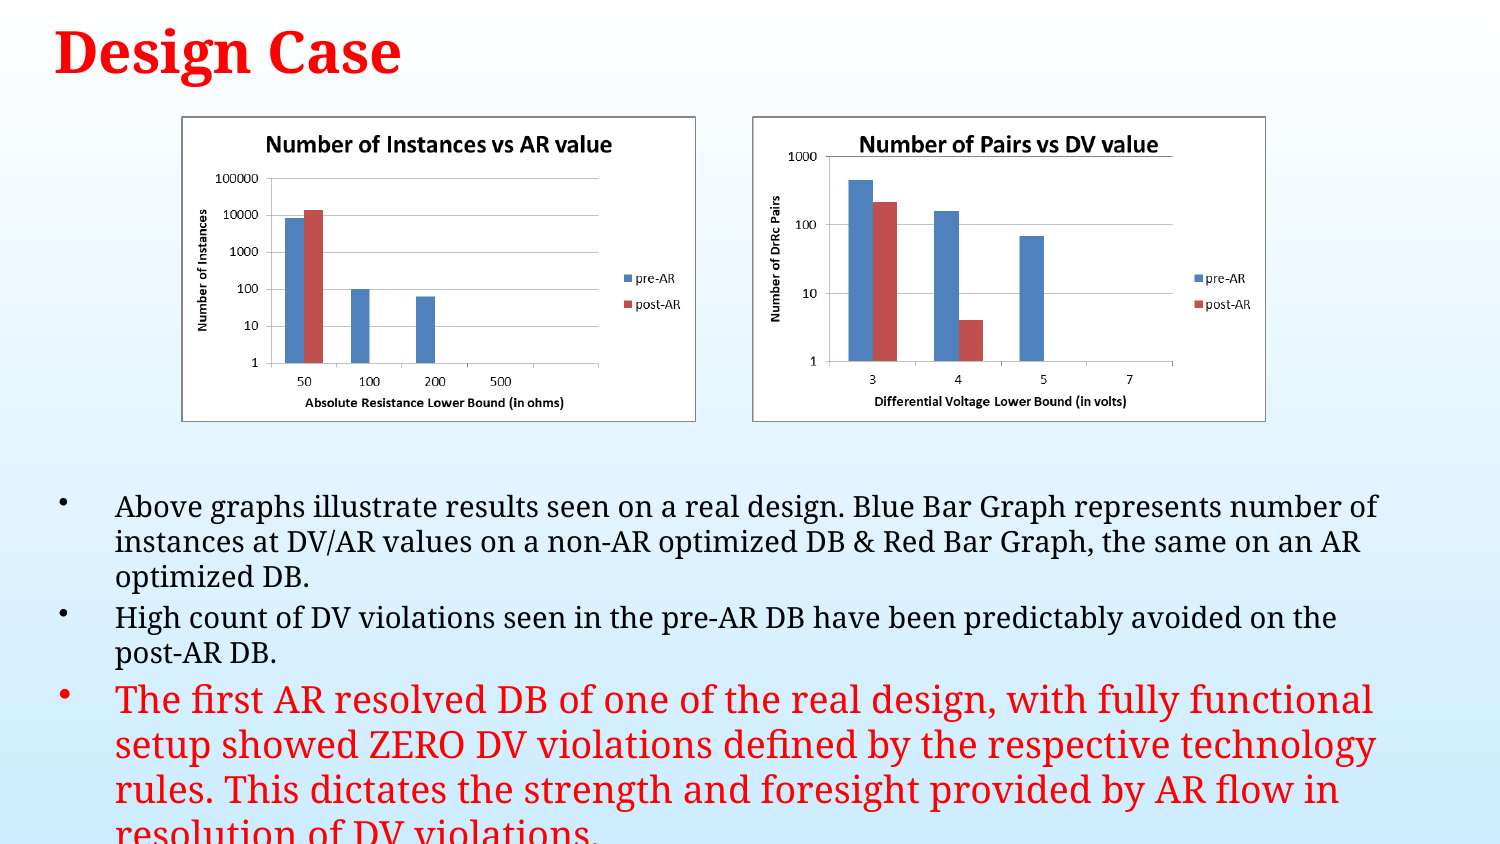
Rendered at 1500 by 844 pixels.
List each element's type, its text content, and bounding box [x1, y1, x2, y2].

picture [181, 116, 1266, 423]
title Design Case [39, 0, 1427, 100]
list Above graphs illustrate results seen on a real design. Blue Bar Graph represents number of instances at DV/AR values on a non-AR optimized DB & Red Bar Graph, the same on an AR optimized DB. High count of DV violations seen in the pre-AR DB have been predictably avoided on the post-AR DB. The first AR resolved DB of one of the real design, with fully functional setup showed ZERO DV violations defined by the respective technology rules. This dictates the strength and foresight provided by AR flow in resolution of DV violations. [43, 480, 1424, 770]
